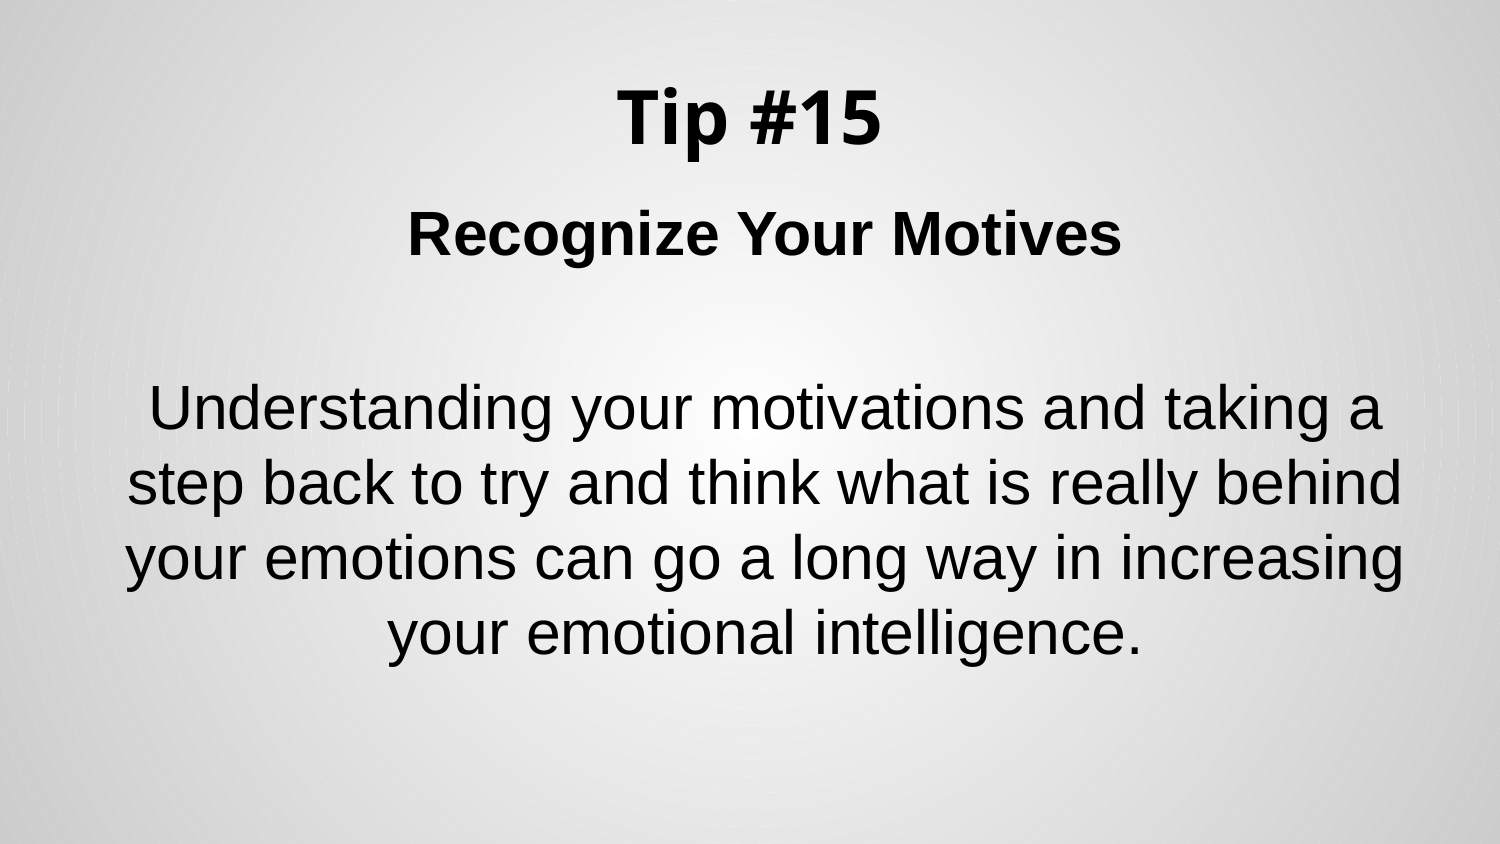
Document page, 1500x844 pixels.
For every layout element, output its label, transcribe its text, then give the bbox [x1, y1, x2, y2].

title Tip #15 [75, 33, 1425, 175]
list Recognize Your Motives Understanding your motivations and taking a step back to try and think what is really behind your emotions can go a long way in increasing your emotional intelligence. [91, 90, 1442, 762]
